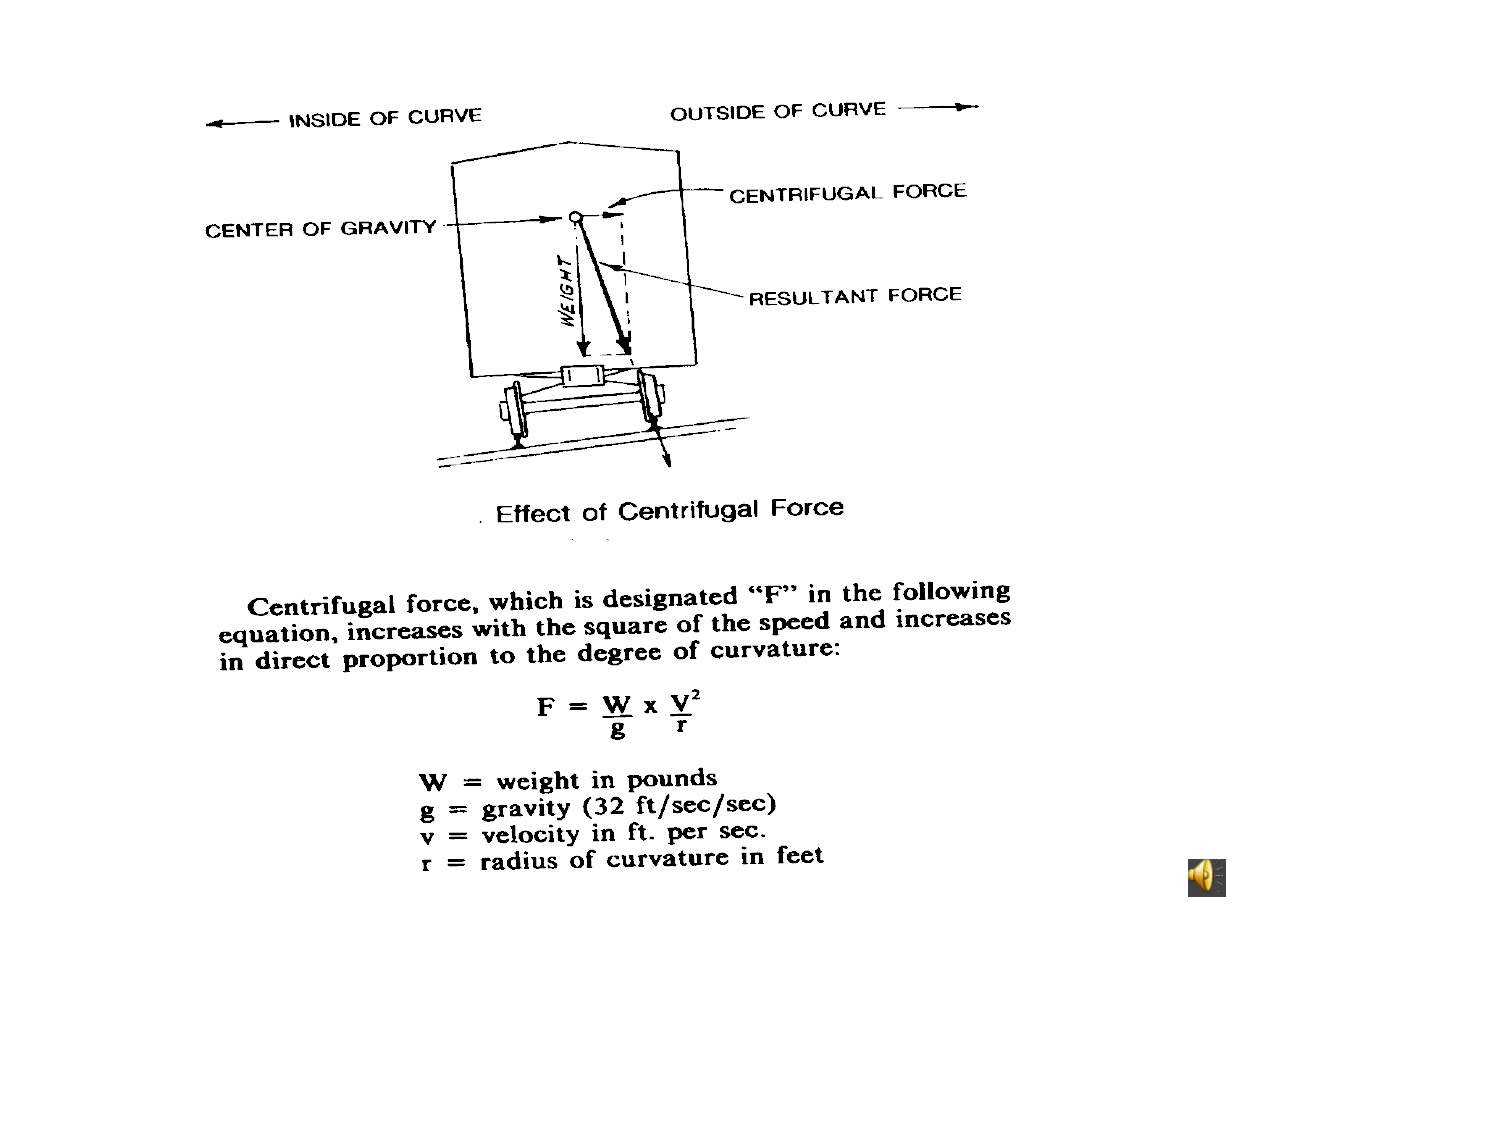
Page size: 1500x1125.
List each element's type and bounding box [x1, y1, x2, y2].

picture [1186, 857, 1228, 899]
picture [206, 89, 1046, 894]
